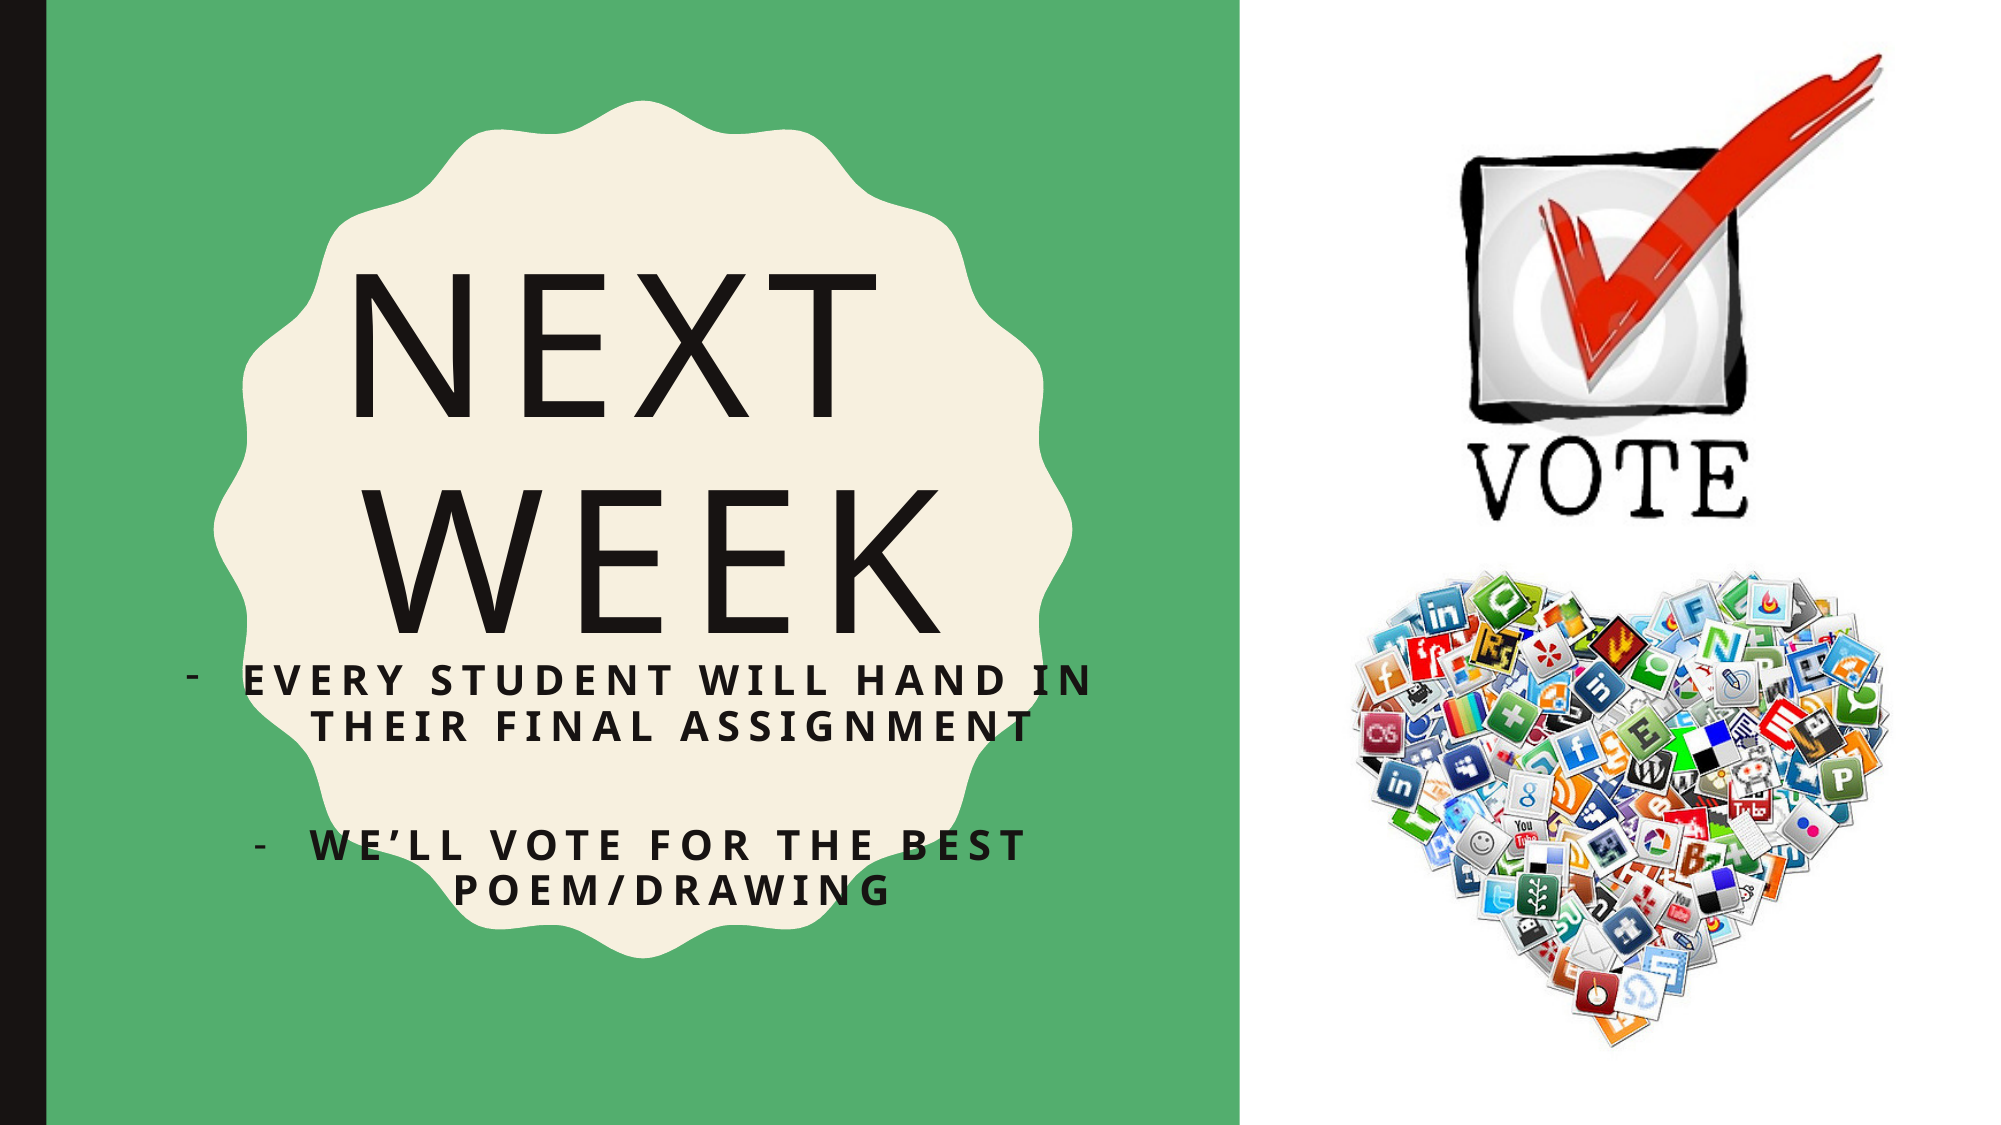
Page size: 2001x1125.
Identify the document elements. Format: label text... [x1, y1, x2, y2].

text_box [0, 0, 47, 1125]
picture [1332, 13, 1907, 1072]
text_box [47, 0, 1241, 1125]
text_box [1241, 0, 2000, 1125]
title Next week [105, 100, 1197, 822]
subtitle Every student will hand in their final assignment We’ll vote for the best poem/drawing [97, 652, 1189, 974]
